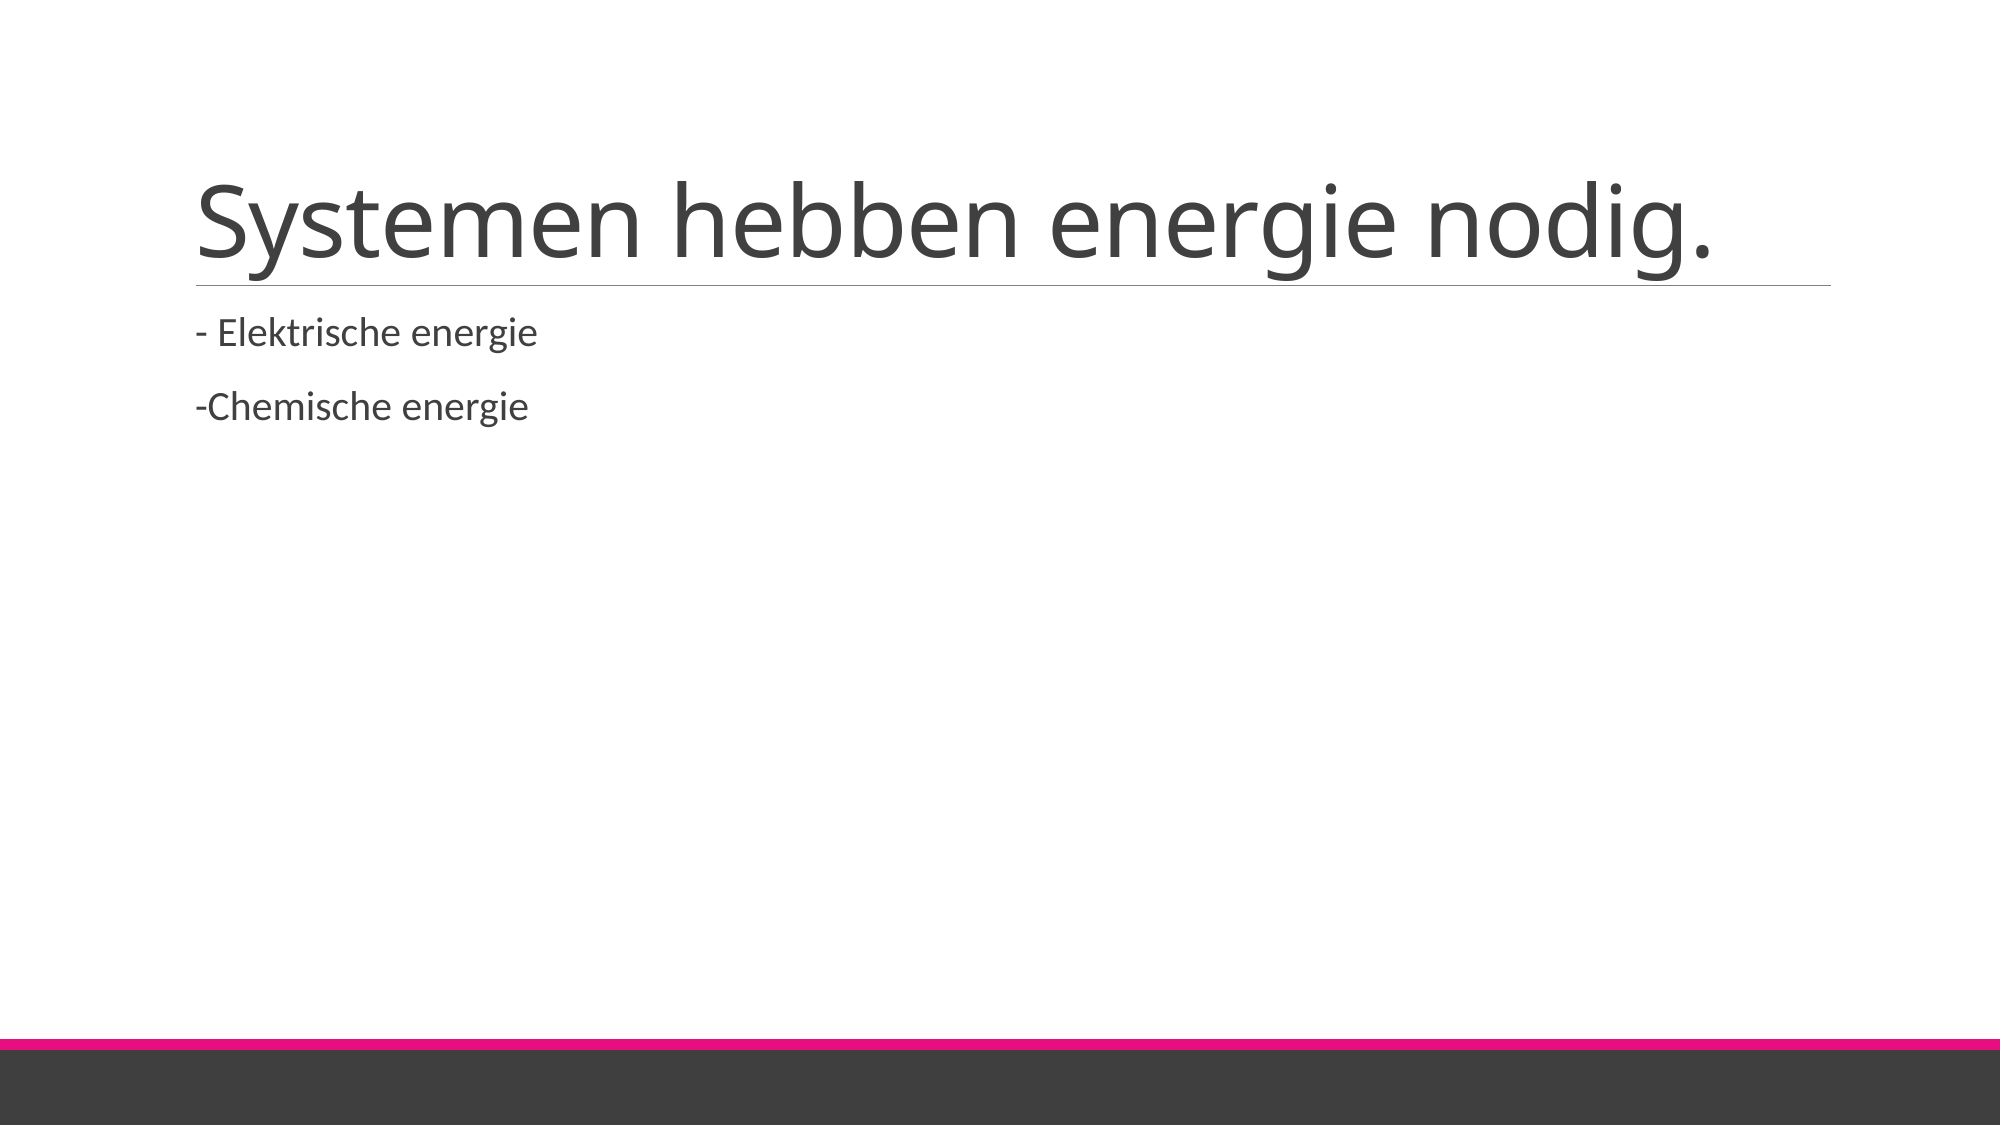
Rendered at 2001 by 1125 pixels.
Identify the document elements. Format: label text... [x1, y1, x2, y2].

title Systemen hebben energie nodig. [180, 47, 1830, 285]
list - Elektrische energie -Chemische energie [180, 302, 1830, 963]
